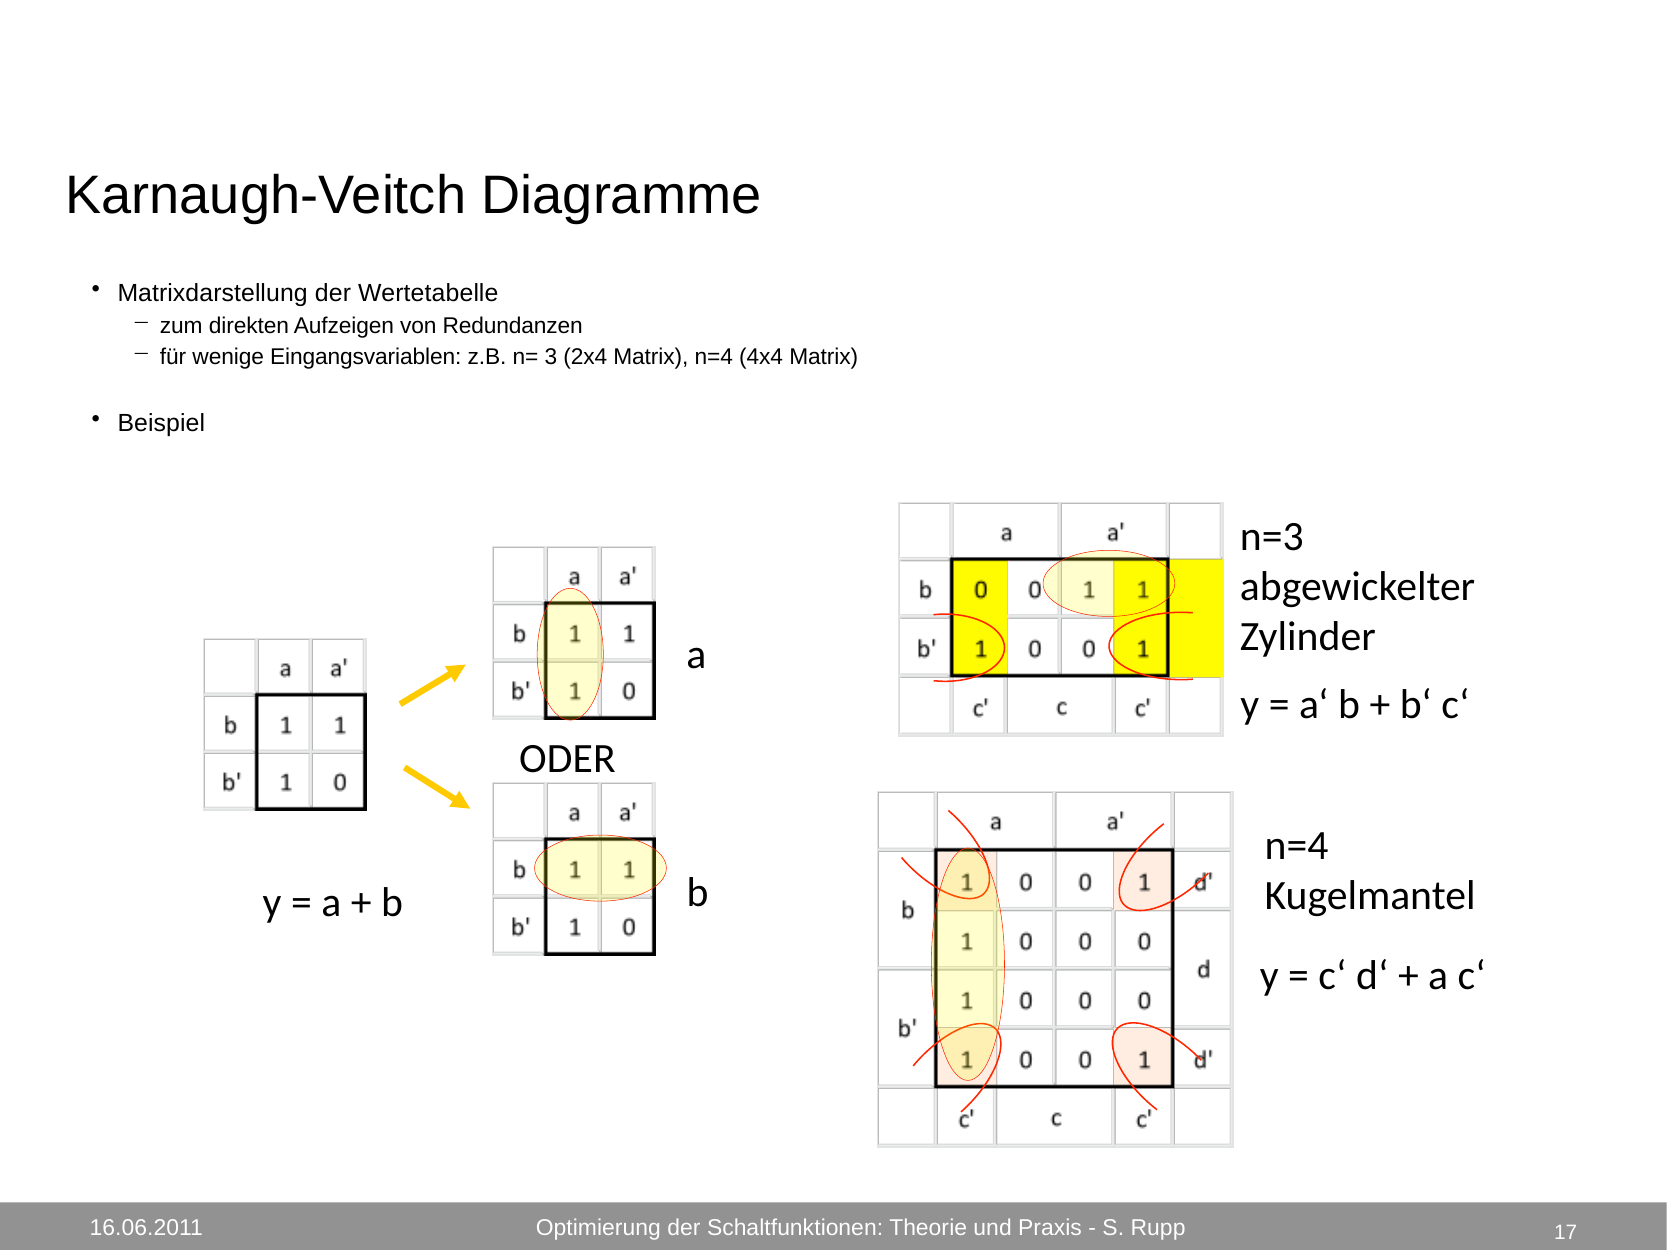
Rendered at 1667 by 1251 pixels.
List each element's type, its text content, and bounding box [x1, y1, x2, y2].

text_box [898, 502, 1530, 738]
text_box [877, 791, 1555, 1148]
title Karnaugh-Veitch Diagramme [58, 138, 1450, 245]
slide_number 17 [1542, 1211, 1584, 1250]
text_box y = a + b [256, 868, 395, 932]
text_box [399, 545, 717, 956]
list Matrixdarstellung der Wertetabelle zum direkten Aufzeigen von Redundanzen für wenige Eingangsvariablen: z.B. n= 3 (2x4 Matrix), n=4 (4x4 Matrix) Beispiel [84, 270, 1622, 445]
picture [203, 637, 367, 812]
